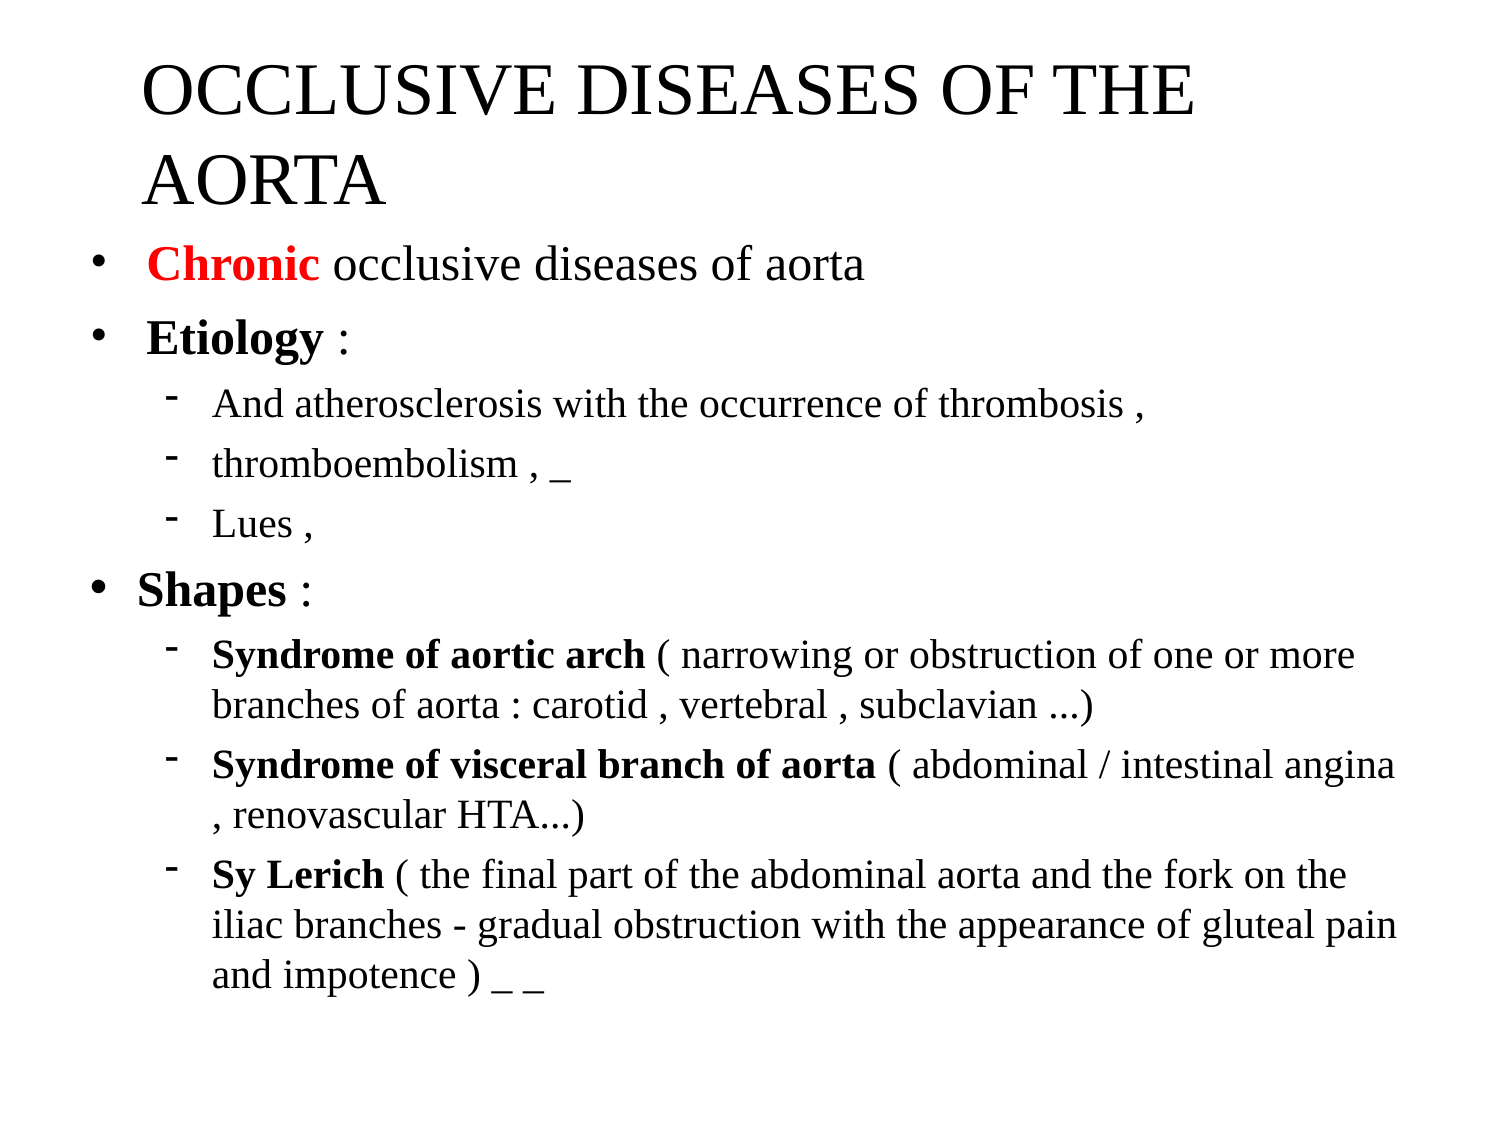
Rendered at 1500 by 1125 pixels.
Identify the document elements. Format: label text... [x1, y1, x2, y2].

text_box Chronic occlusive diseases of aorta Etiology : And atherosclerosis with the occurrence of thrombosis , thromboembolism , _ Lues , Shapes : Syndrome of aortic arch ( narrowing or obstruction of one or more branches of aorta : carotid , vertebral , subclavian ...) Syndrome of visceral branch of aorta ( abdominal / intestinal angina , renovascular HTA...) Sy Lerich ( the final part of the abdominal aorta and the fork on the iliac branches - gradual obstruction with the appearance of gluteal pain and impotence ) _ _ [87, 216, 1406, 997]
title OCCLUSIVE DISEASES OF THE AORTA [124, 37, 1376, 228]
